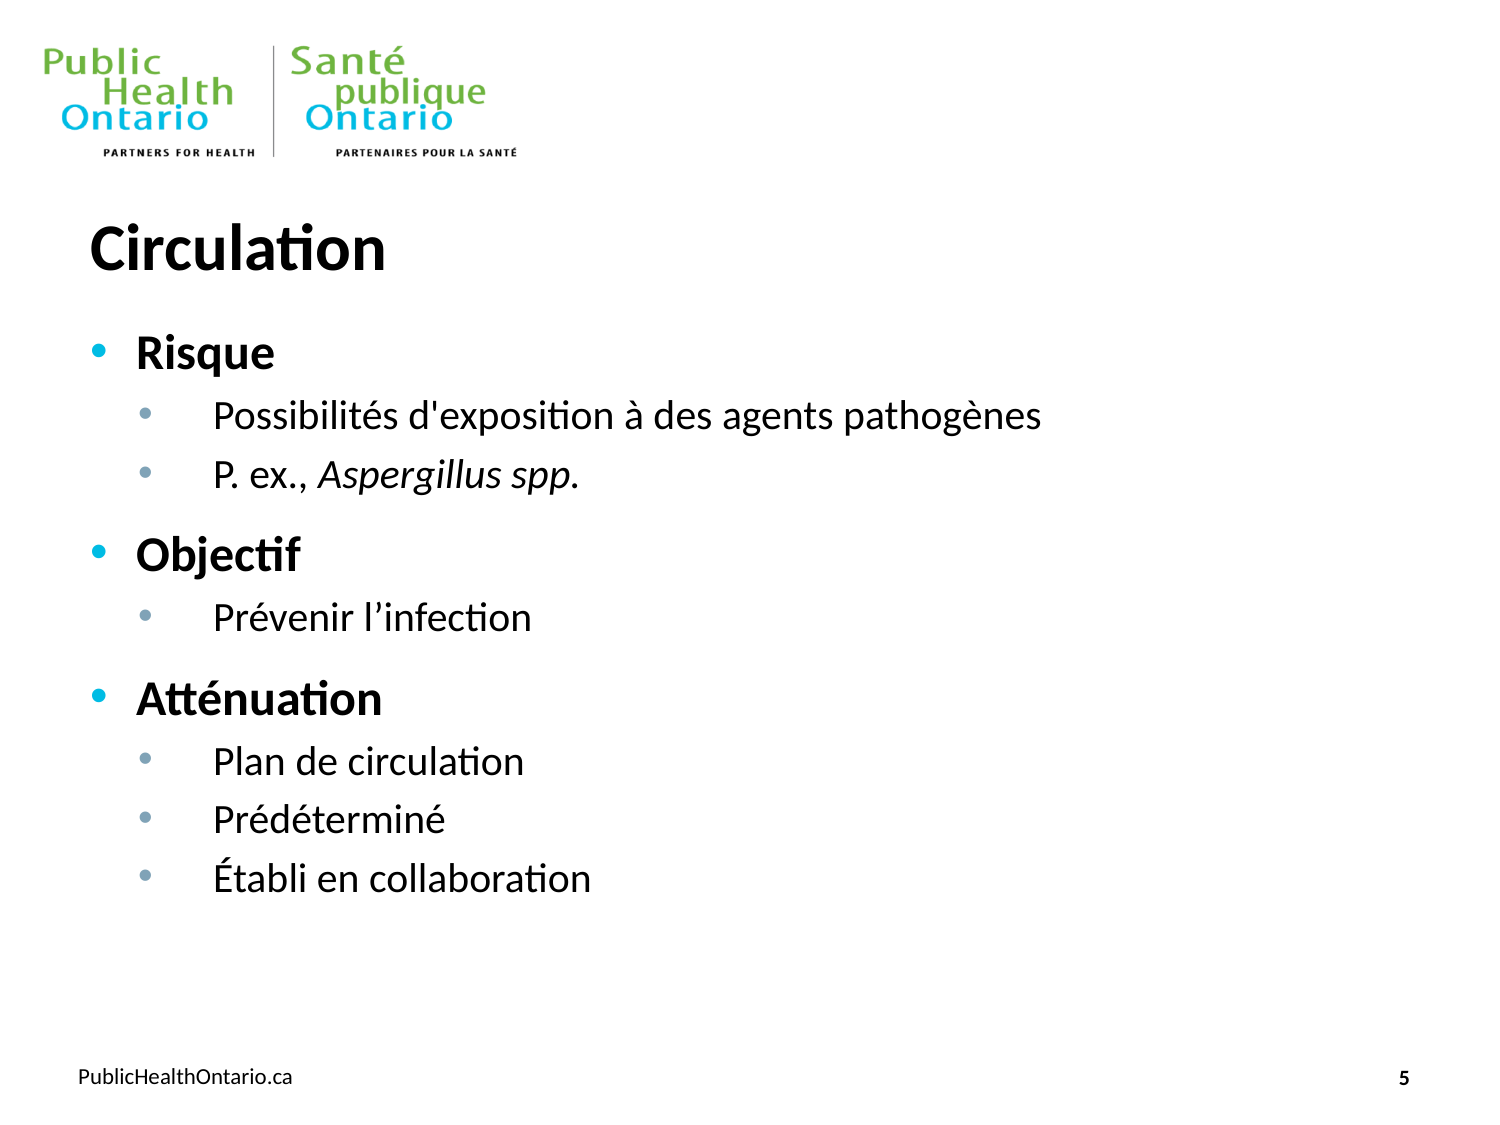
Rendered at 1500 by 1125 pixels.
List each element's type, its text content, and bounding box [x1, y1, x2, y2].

title Circulation [75, 187, 1425, 300]
list Risque Possibilités d'exposition à des agents pathogènes P. ex., Aspergillus spp. Objectif Prévenir l’infection Atténuation Plan de circulation Prédéterminé Établi en collaboration [75, 312, 1425, 1038]
slide_number 5 [1287, 1057, 1425, 1096]
picture [37, 37, 525, 165]
